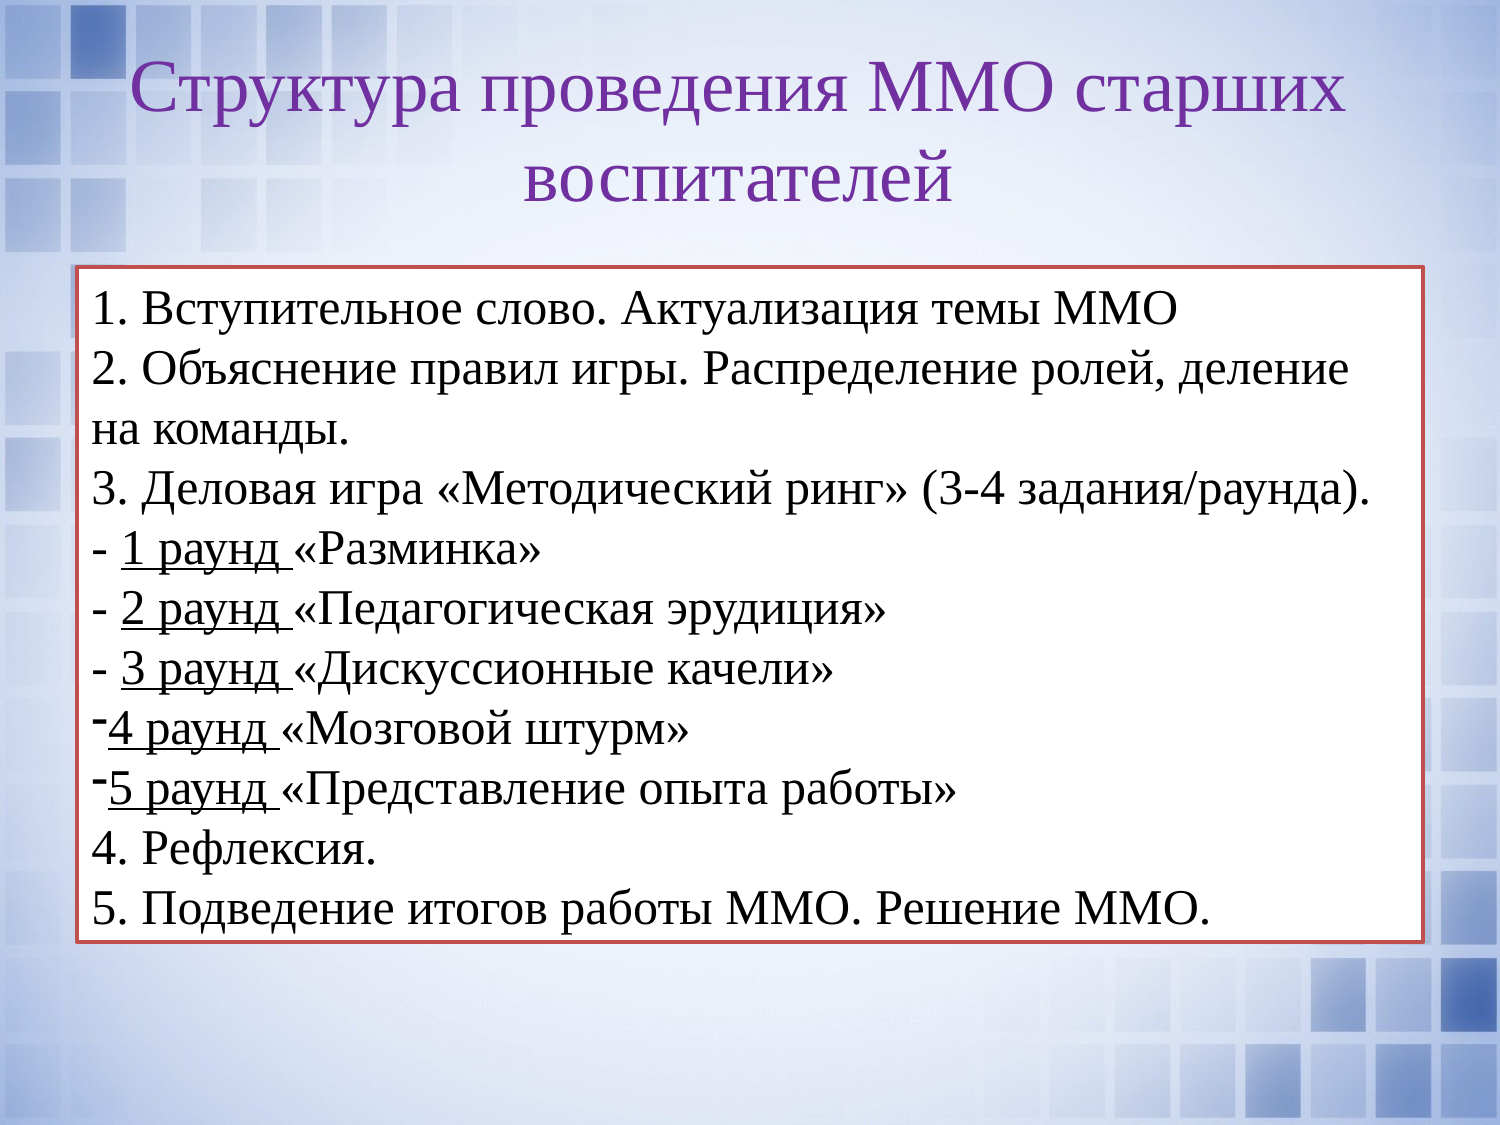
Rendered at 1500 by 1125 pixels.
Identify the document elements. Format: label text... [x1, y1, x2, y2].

picture [0, 0, 1500, 1125]
text_box 1. Вступительное слово. Актуализация темы ММО 2. Объяснение правил игры. Распределение ролей, деление на команды. 3. Деловая игра «Методический ринг» (3-4 задания/раунда). - 1 раунд «Разминка» - 2 раунд «Педагогическая эрудиция» - 3 раунд «Дискуссионные качели» 4 раунд «Мозговой штурм» 5 раунд «Представление опыта работы» 4. Рефлексия. 5. Подведение итогов работы ММО. Решение ММО. [75, 265, 1425, 944]
title Структура проведения ММО старших воспитателей [53, 45, 1425, 209]
